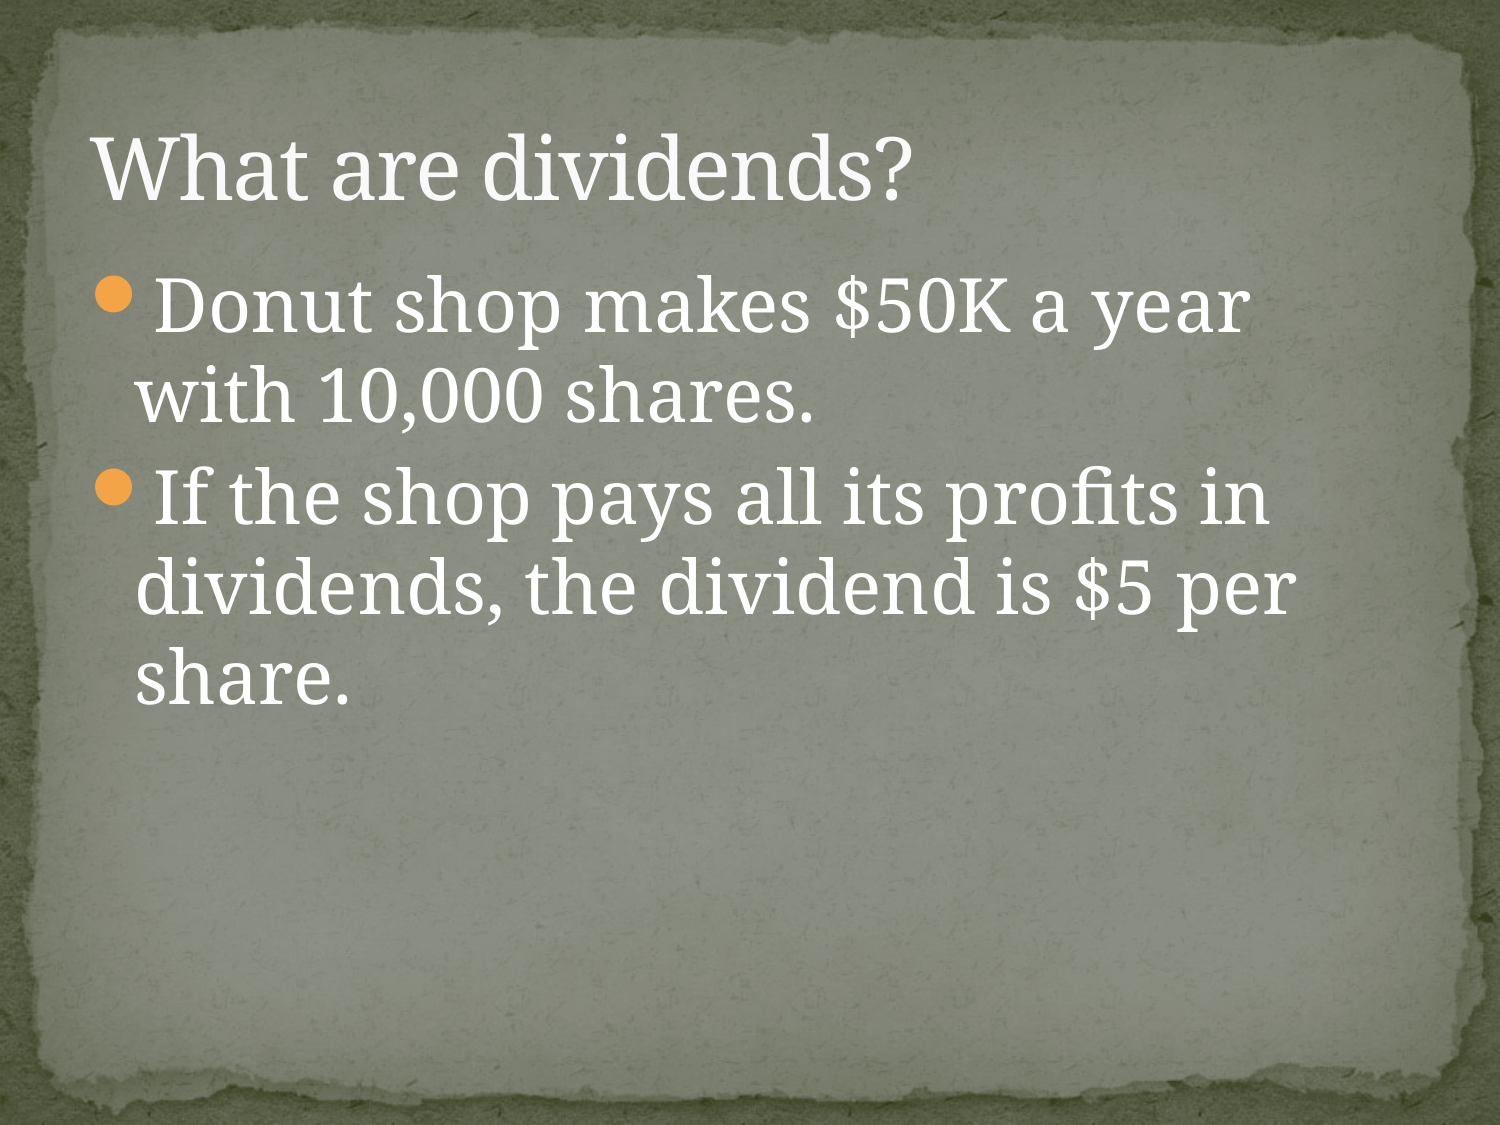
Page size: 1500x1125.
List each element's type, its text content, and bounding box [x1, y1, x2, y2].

title What are dividends? [74, 24, 1425, 225]
list Donut shop makes $50K a year with 10,000 shares. If the shop pays all its profits in dividends, the dividend is $5 per share. [75, 249, 1425, 1000]
